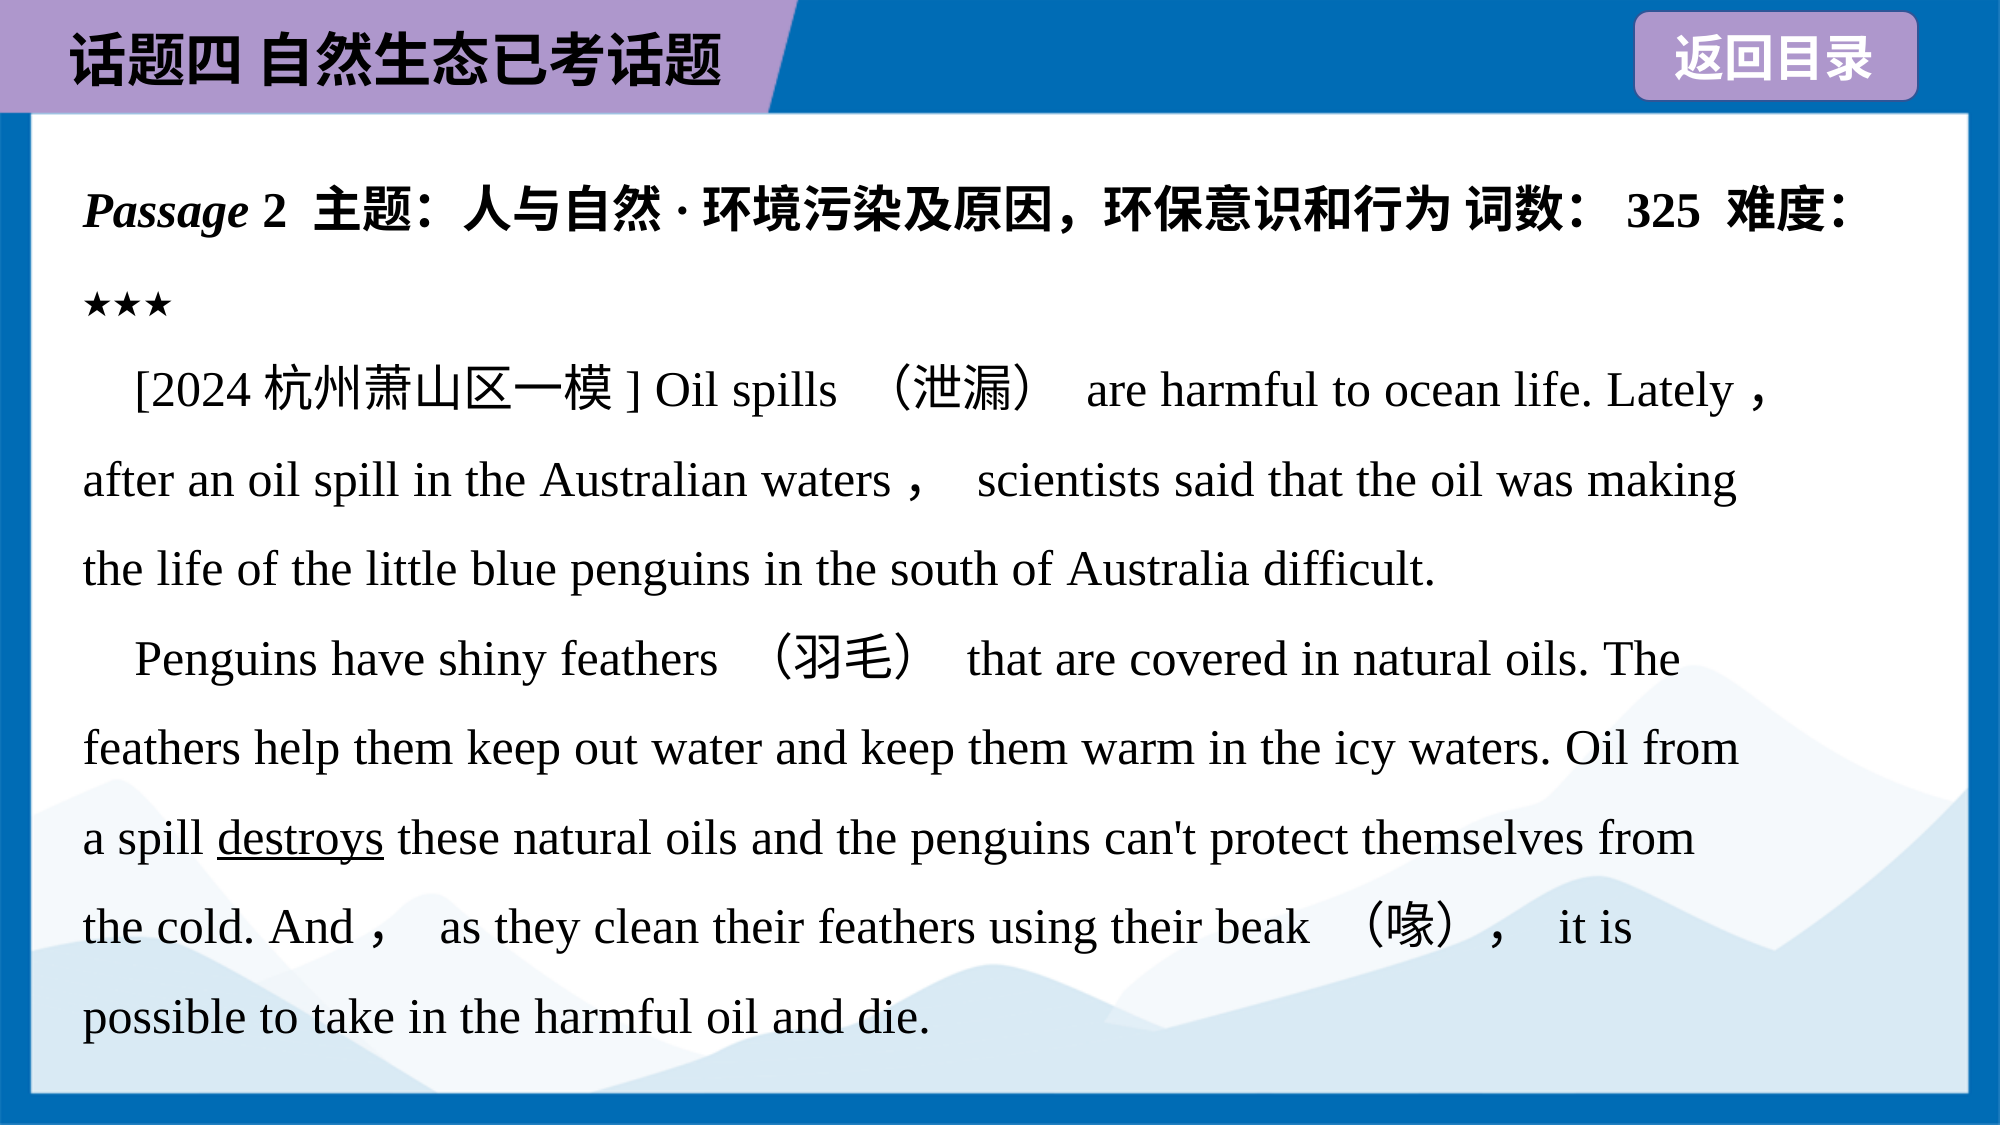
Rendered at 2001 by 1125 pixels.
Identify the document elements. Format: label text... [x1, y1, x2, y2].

text_box Passage 2 主题：人与自然·环境污染及原因，环保意识和行为 词数：325 难度： ★★★ [2024杭州萧山区一模] Oil spills （泄漏） are harmful to ocean life. Lately， after an oil spill in the Australian waters， scientists said that the oil was making the life of the little blue penguins in the south of Australia difficult. Penguins have shiny feathers （羽毛） that are covered in natural oils. The feathers help them keep out water and keep them warm in the icy waters. Oil from a spill destroys these natural oils and the penguins can't protect themselves from the cold. And， as they clean their feathers using their beak （喙）， it is possible to take in the harmful oil and die. [82, 147, 1917, 1044]
picture [0, 0, 2000, 1125]
